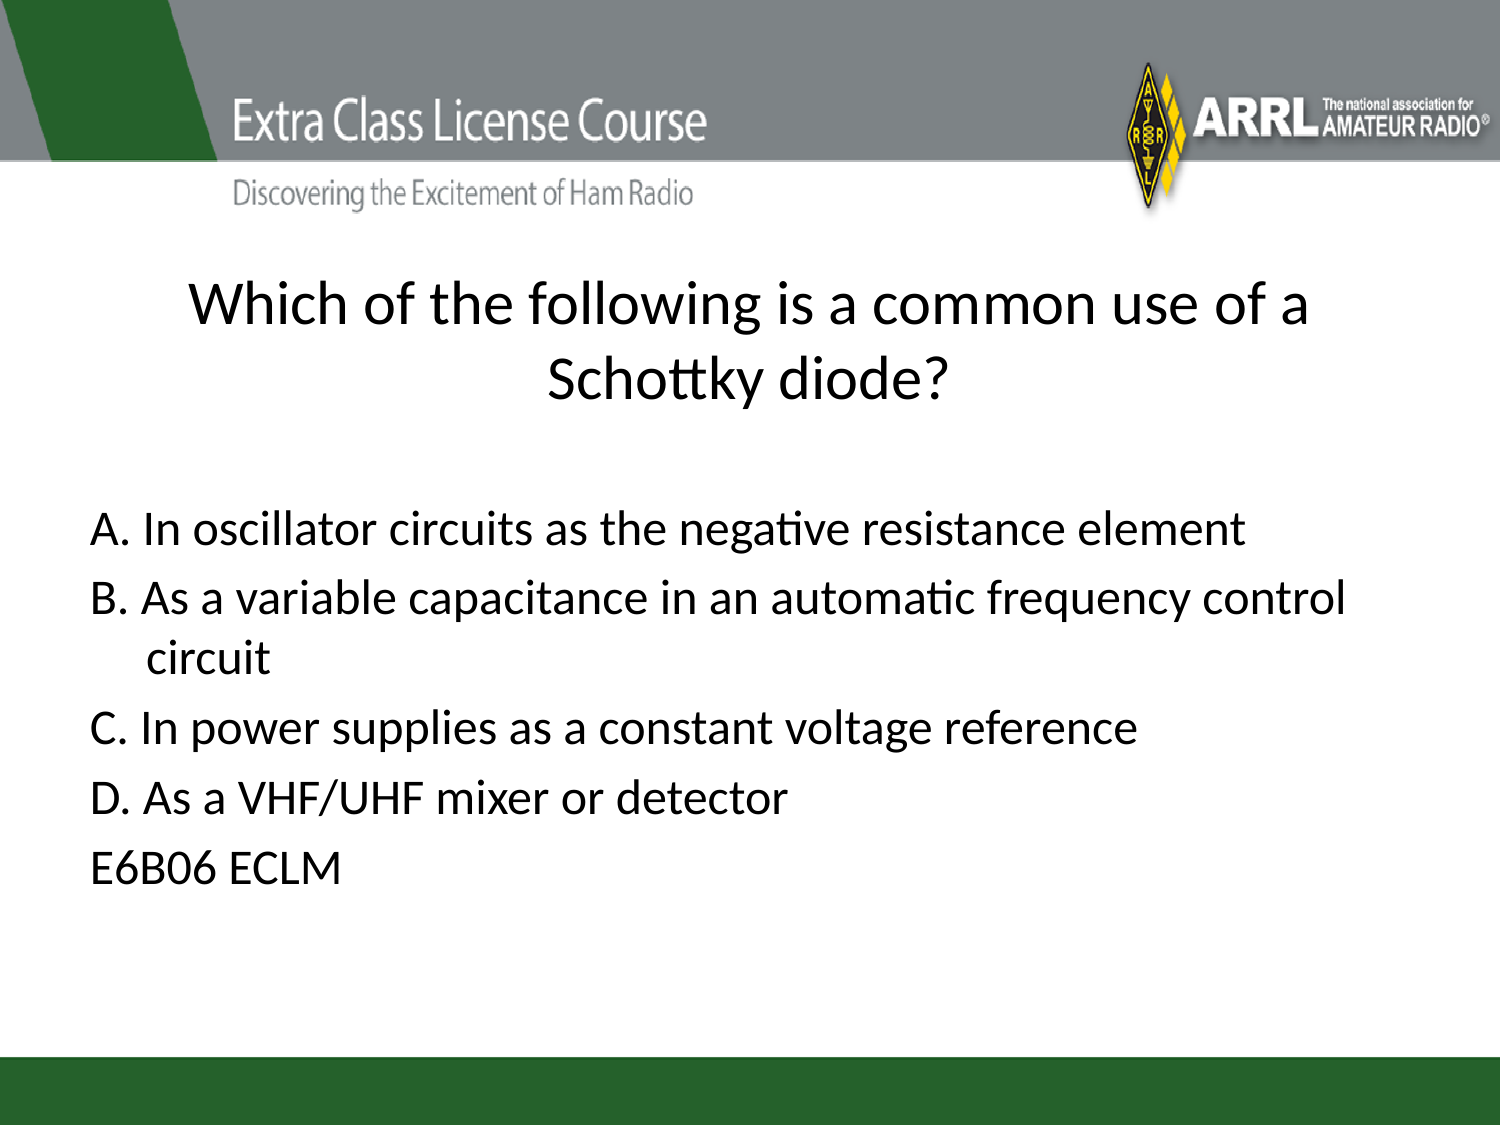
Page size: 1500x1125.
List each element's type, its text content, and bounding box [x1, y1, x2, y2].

list A. In oscillator circuits as the negative resistance element B. As a variable capacitance in an automatic frequency control circuit C. In power supplies as a constant voltage reference D. As a VHF/UHF mixer or detector E6B06 ECLM [75, 487, 1425, 1005]
title Which of the following is a common use of a Schottky diode? [75, 254, 1425, 435]
picture [0, 0, 1500, 1125]
